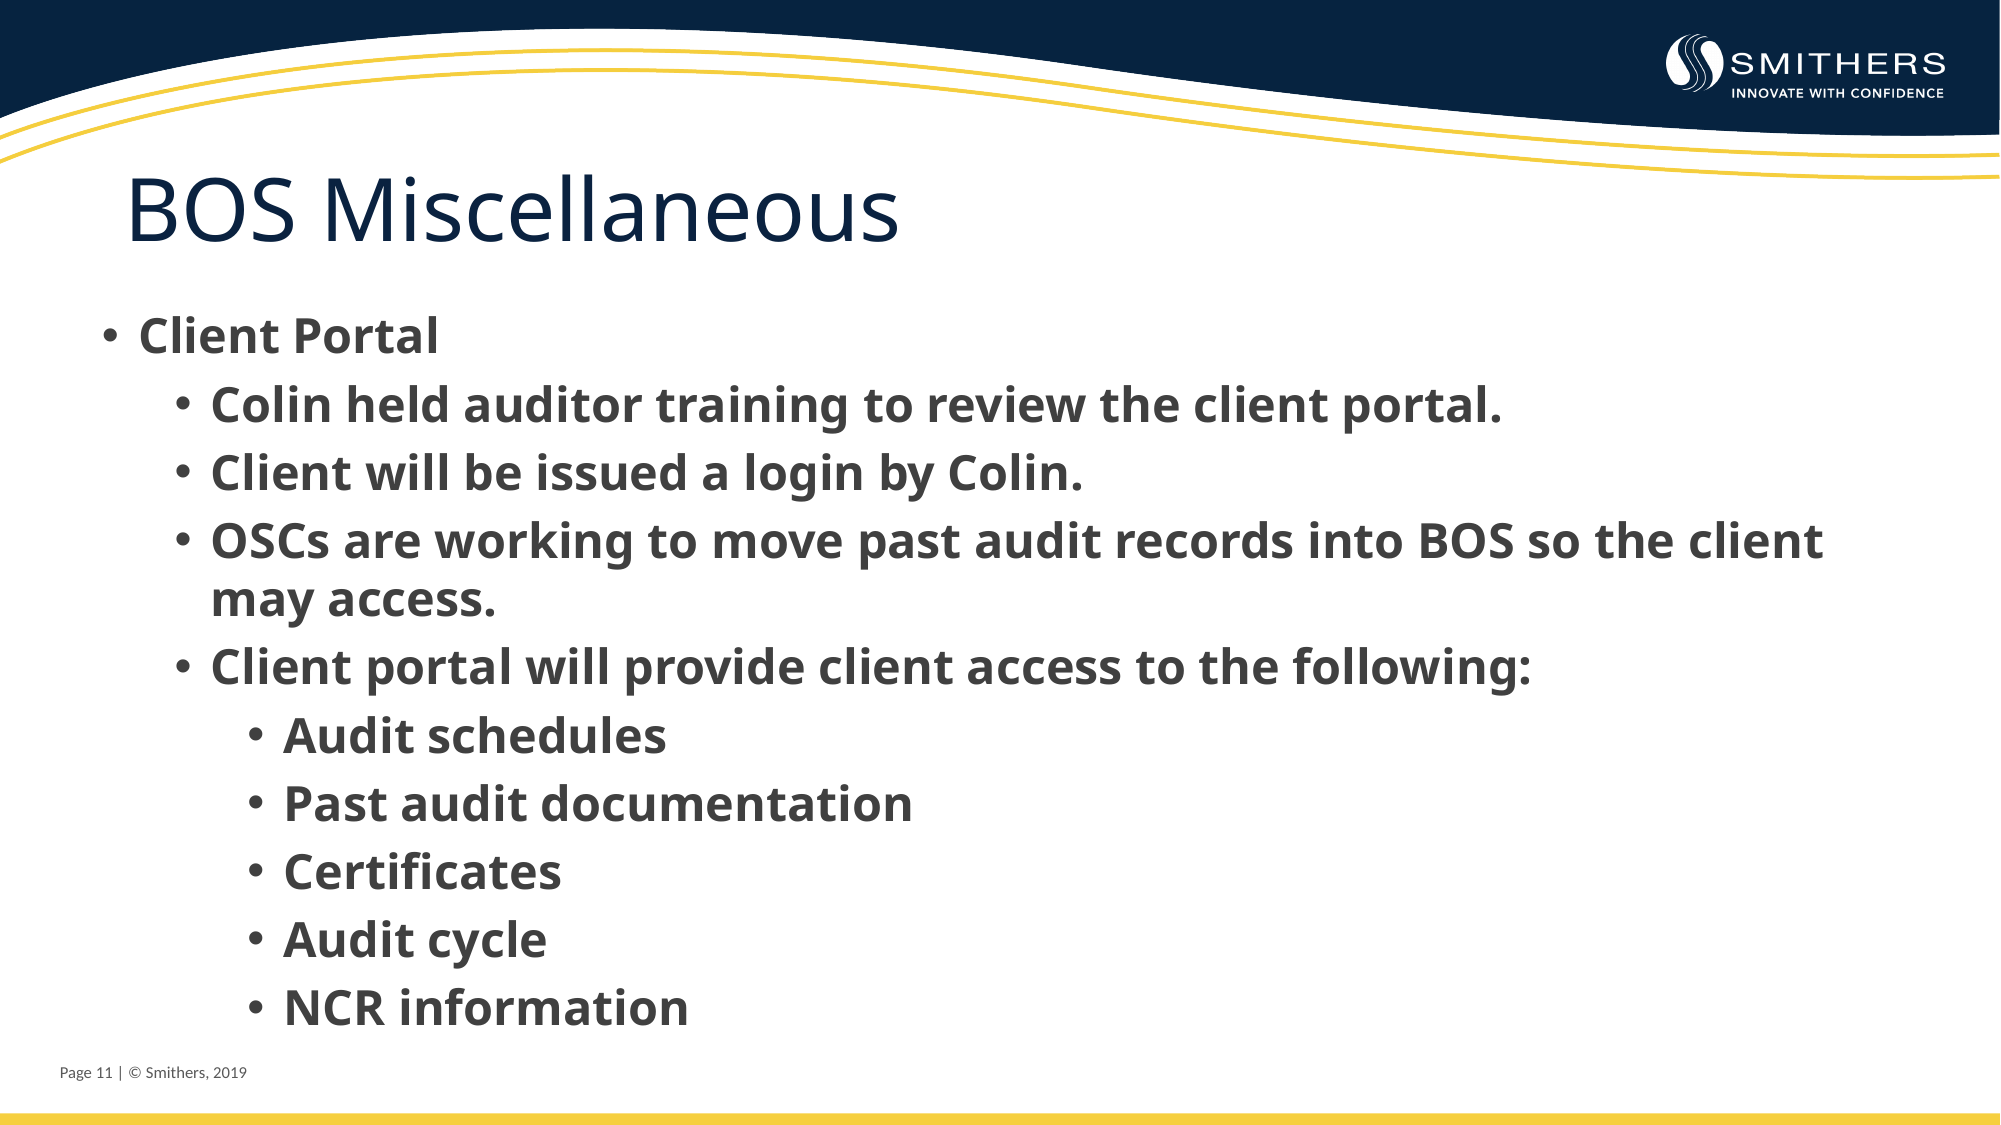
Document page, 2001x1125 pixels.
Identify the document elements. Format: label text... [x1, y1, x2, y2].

picture [0, 0, 2000, 194]
list Client Portal Colin held auditor training to review the client portal. Client will be issued a login by Colin. OSCs are working to move past audit records into BOS so the client may access. Client portal will provide client access to the following: Audit schedules Past audit documentation Certificates Audit cycle NCR information [101, 306, 1863, 1042]
title BOS Miscellaneous [101, 120, 1863, 306]
slide_number Page 11 | © Smithers, 2019 [59, 1029, 371, 1083]
